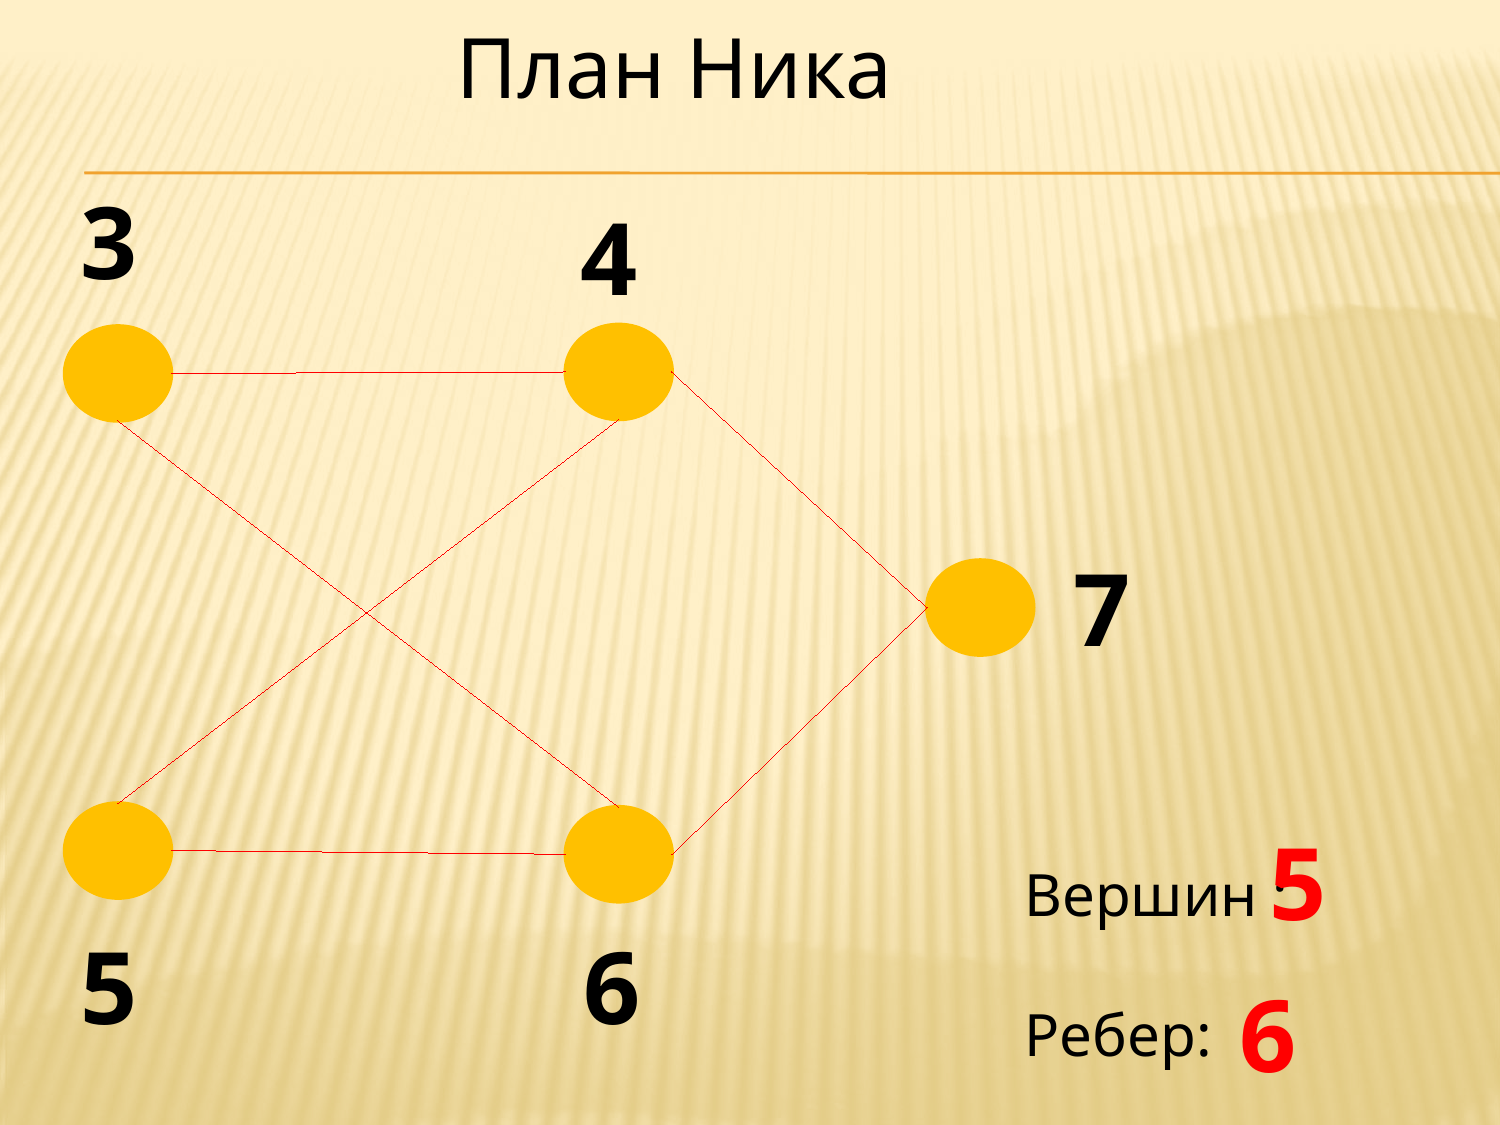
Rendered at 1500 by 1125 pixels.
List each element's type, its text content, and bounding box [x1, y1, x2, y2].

picture [0, 0, 1500, 1125]
text_box 3 [65, 172, 219, 308]
text_box 5 [1254, 813, 1409, 948]
text_box 6 [1224, 964, 1378, 1100]
text_box Вершин : Ребер: [1009, 850, 1500, 1076]
text_box [62, 324, 174, 423]
text_box 7 [1059, 539, 1213, 675]
text_box План Ника [291, 7, 1059, 123]
text_box 4 [565, 188, 720, 324]
text_box [925, 558, 1036, 657]
text_box [563, 804, 674, 904]
text_box 5 [65, 916, 219, 1052]
text_box 6 [568, 916, 723, 1052]
text_box [62, 801, 174, 900]
text_box [563, 324, 674, 422]
